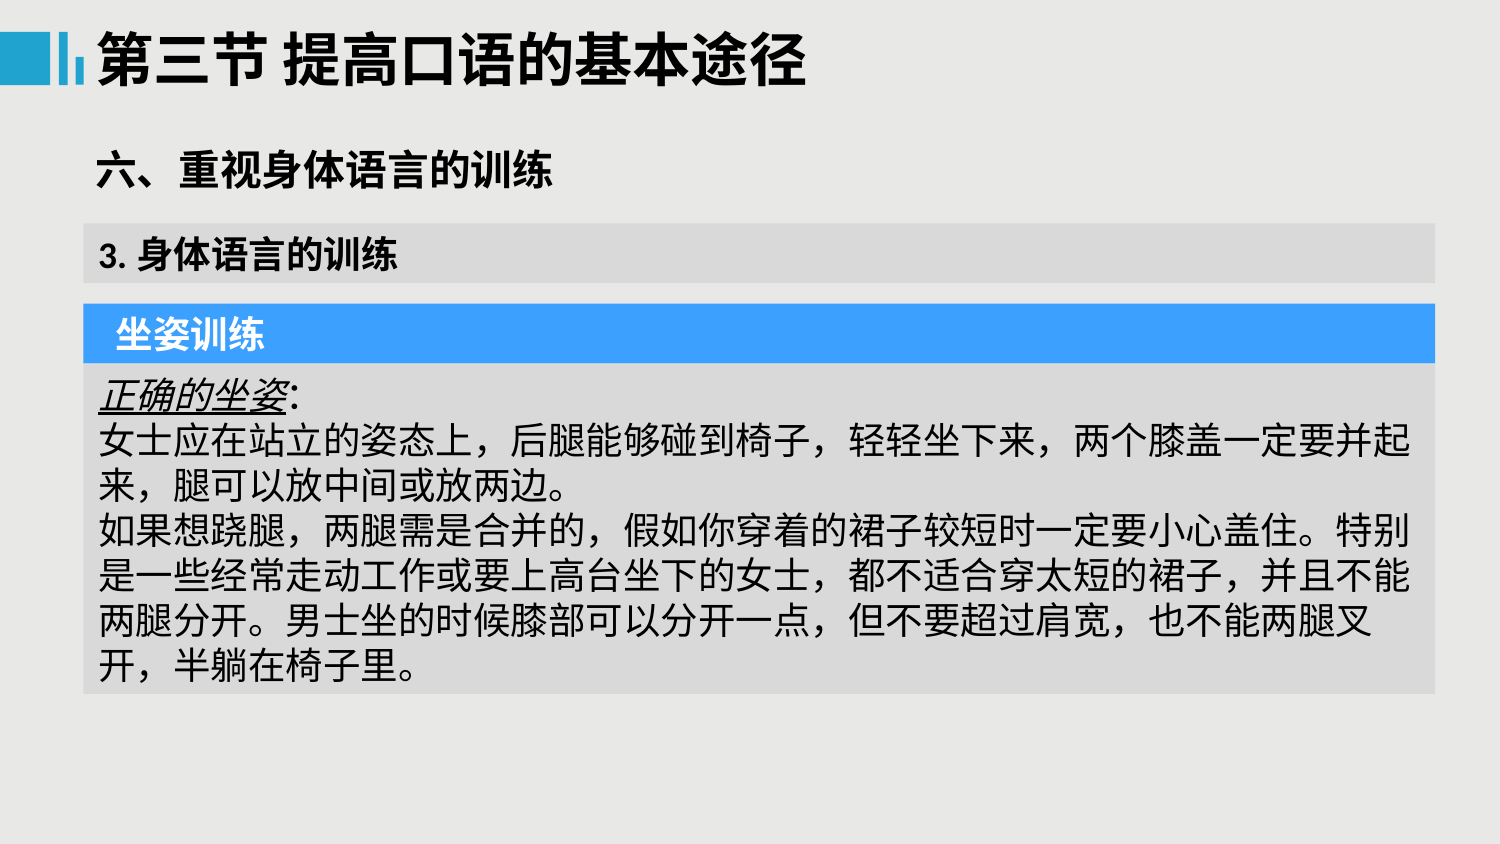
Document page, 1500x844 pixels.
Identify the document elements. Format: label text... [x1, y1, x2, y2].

text_box 六、重视身体语言的训练 [83, 138, 1304, 200]
text_box 正确的坐姿： 女士应在站立的姿态上，后腿能够碰到椅子，轻轻坐下来，两个膝盖一定要并起来，腿可以放中间或放两边。 如果想跷腿，两腿需是合并的，假如你穿着的裙子较短时一定要小心盖住。特别是一些经常走动工作或要上高台坐下的女士，都不适合穿太短的裙子，并且不能两腿分开。男士坐的时候膝部可以分开一点，但不要超过肩宽，也不能两腿叉开，半躺在椅子里。 [83, 364, 1436, 694]
text_box 坐姿训练 [83, 303, 1436, 364]
text_box [74, 55, 83, 87]
text_box [57, 30, 70, 87]
text_box [0, 30, 52, 87]
text_box 3.身体语言的训练 [83, 223, 1436, 284]
text_box 第三节 提高口语的基本途径 [83, 17, 1412, 99]
